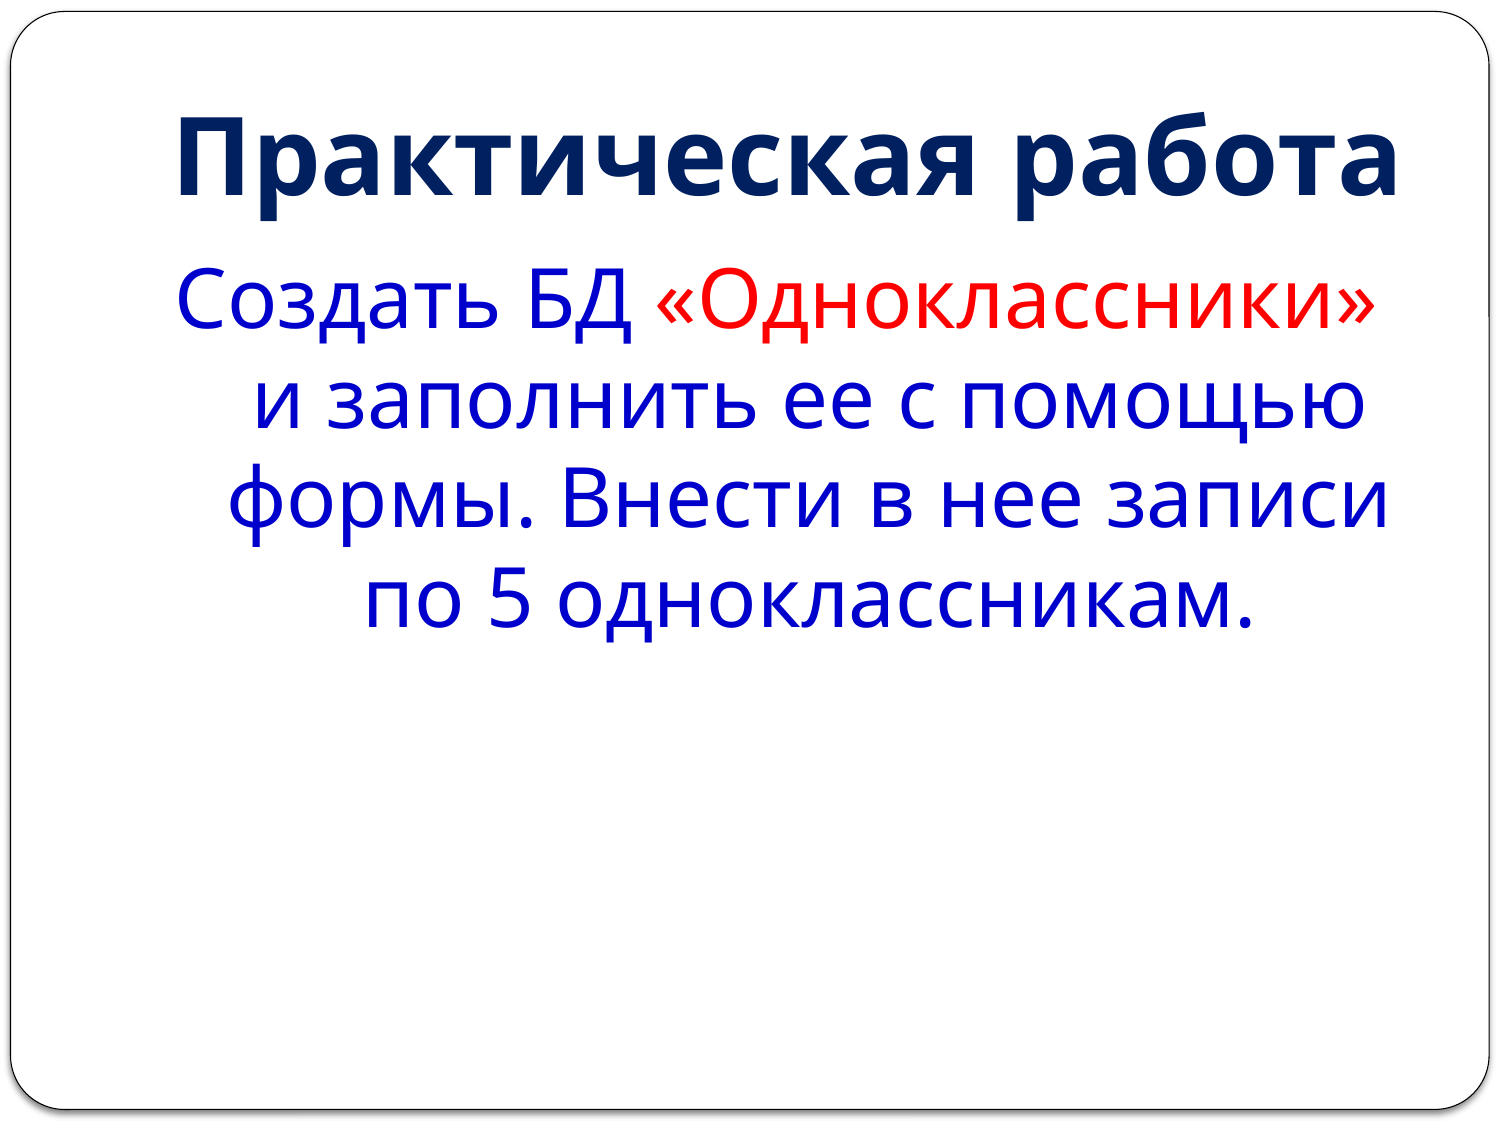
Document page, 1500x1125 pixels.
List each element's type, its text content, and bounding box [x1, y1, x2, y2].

title Практическая работа [150, 45, 1425, 233]
list Создать БД «Одноклассники» и заполнить ее с помощью формы. Внести в нее записи по 5 одноклассникам. [150, 237, 1425, 988]
